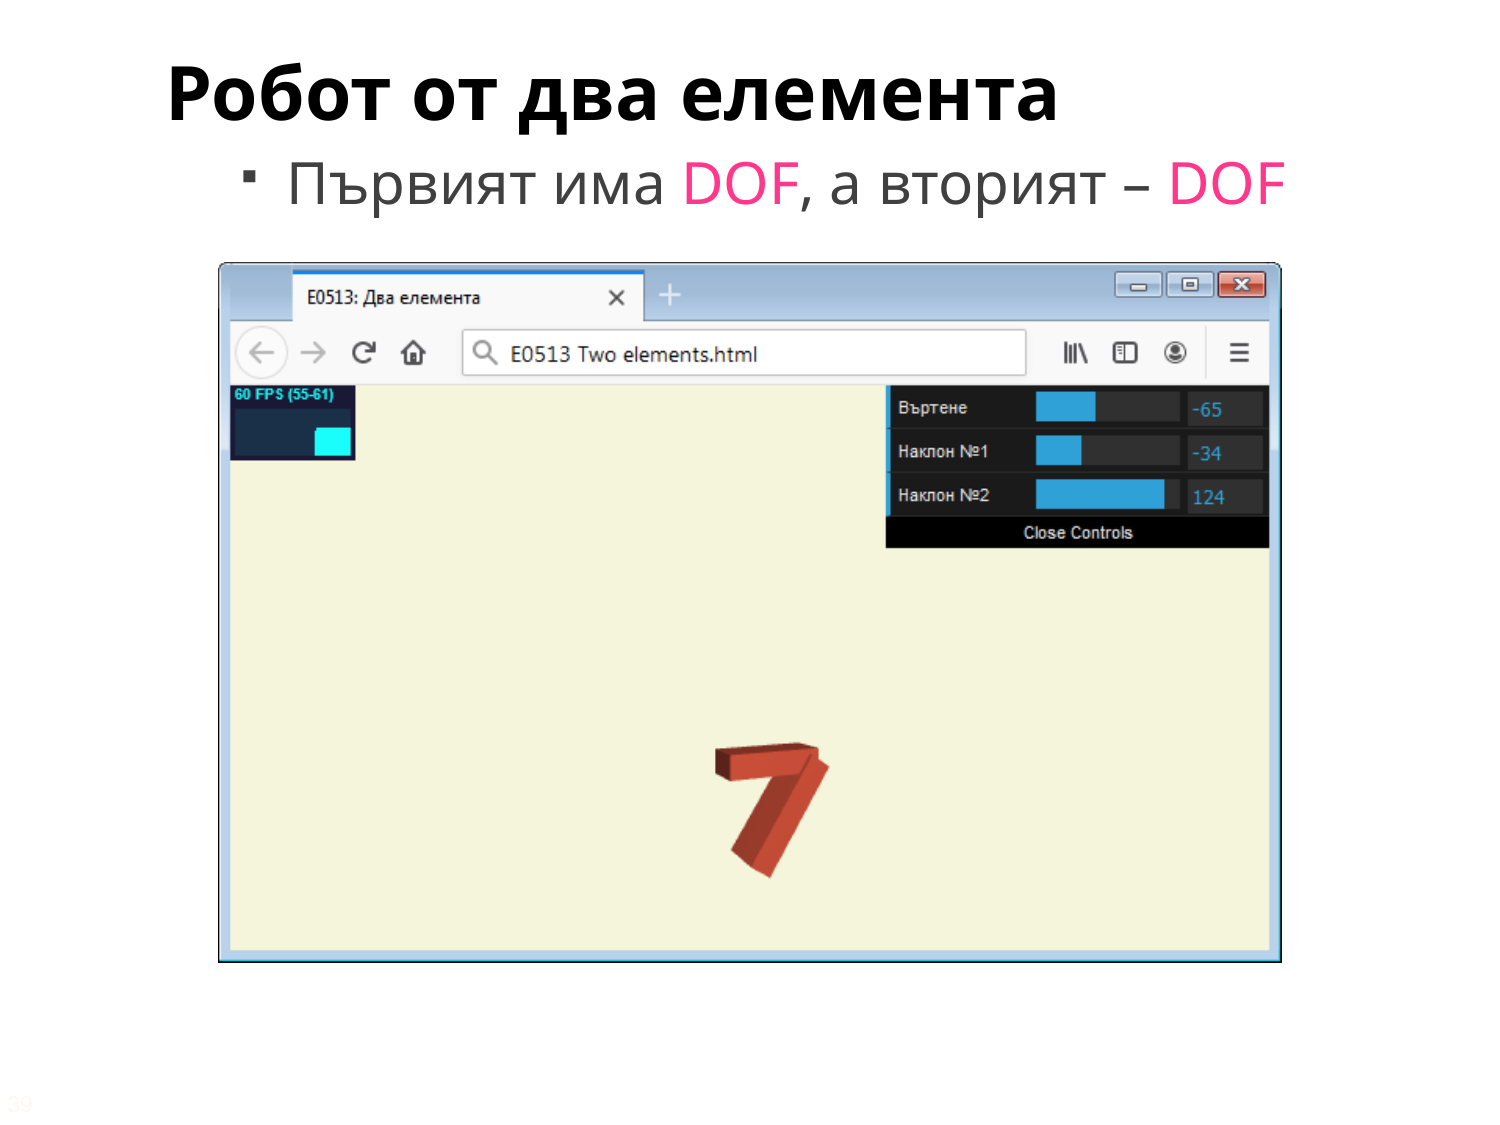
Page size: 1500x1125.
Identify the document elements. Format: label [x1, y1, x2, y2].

picture [218, 262, 1282, 963]
